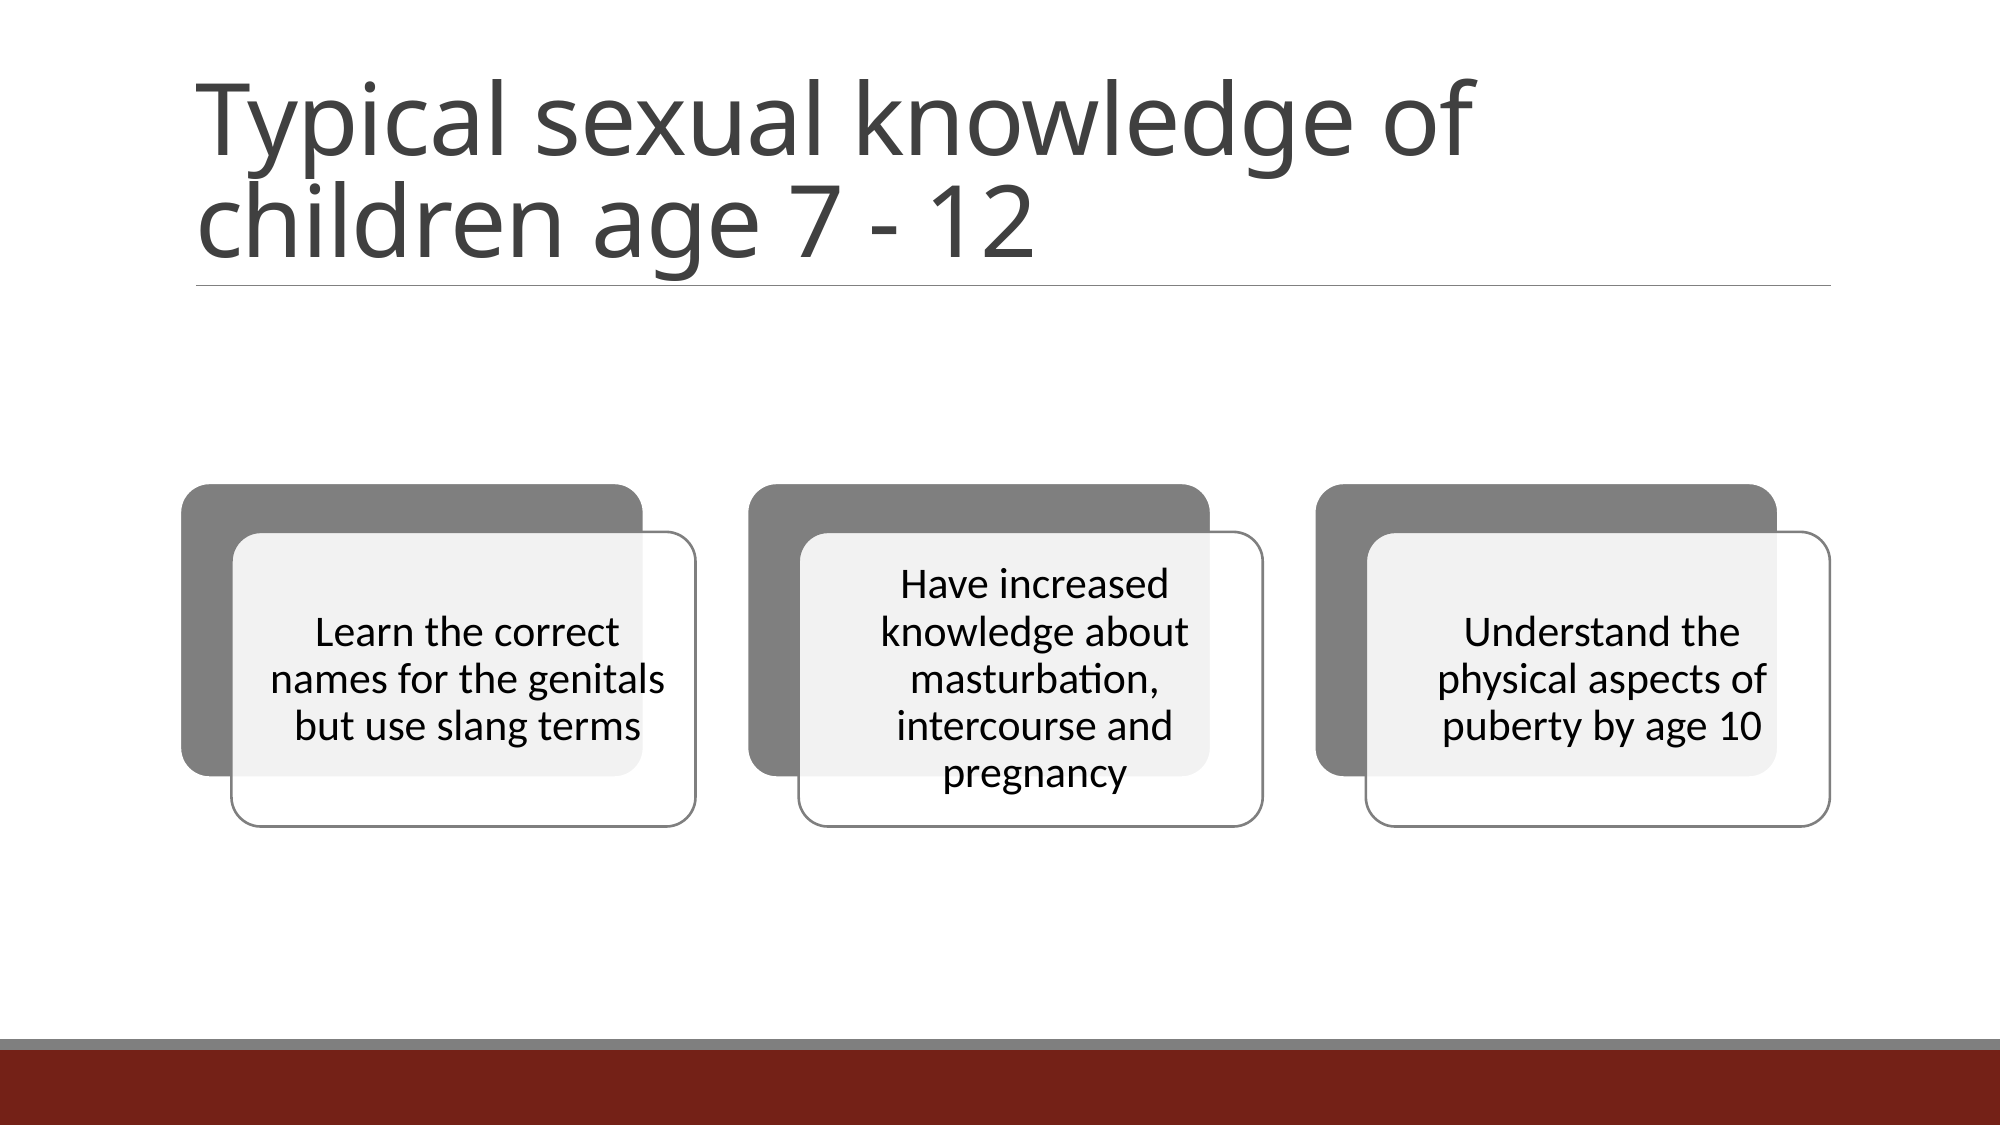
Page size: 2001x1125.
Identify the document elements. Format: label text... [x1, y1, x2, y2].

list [179, 343, 1831, 966]
title Typical sexual knowledge of children age 7 - 12 [180, 47, 1830, 285]
